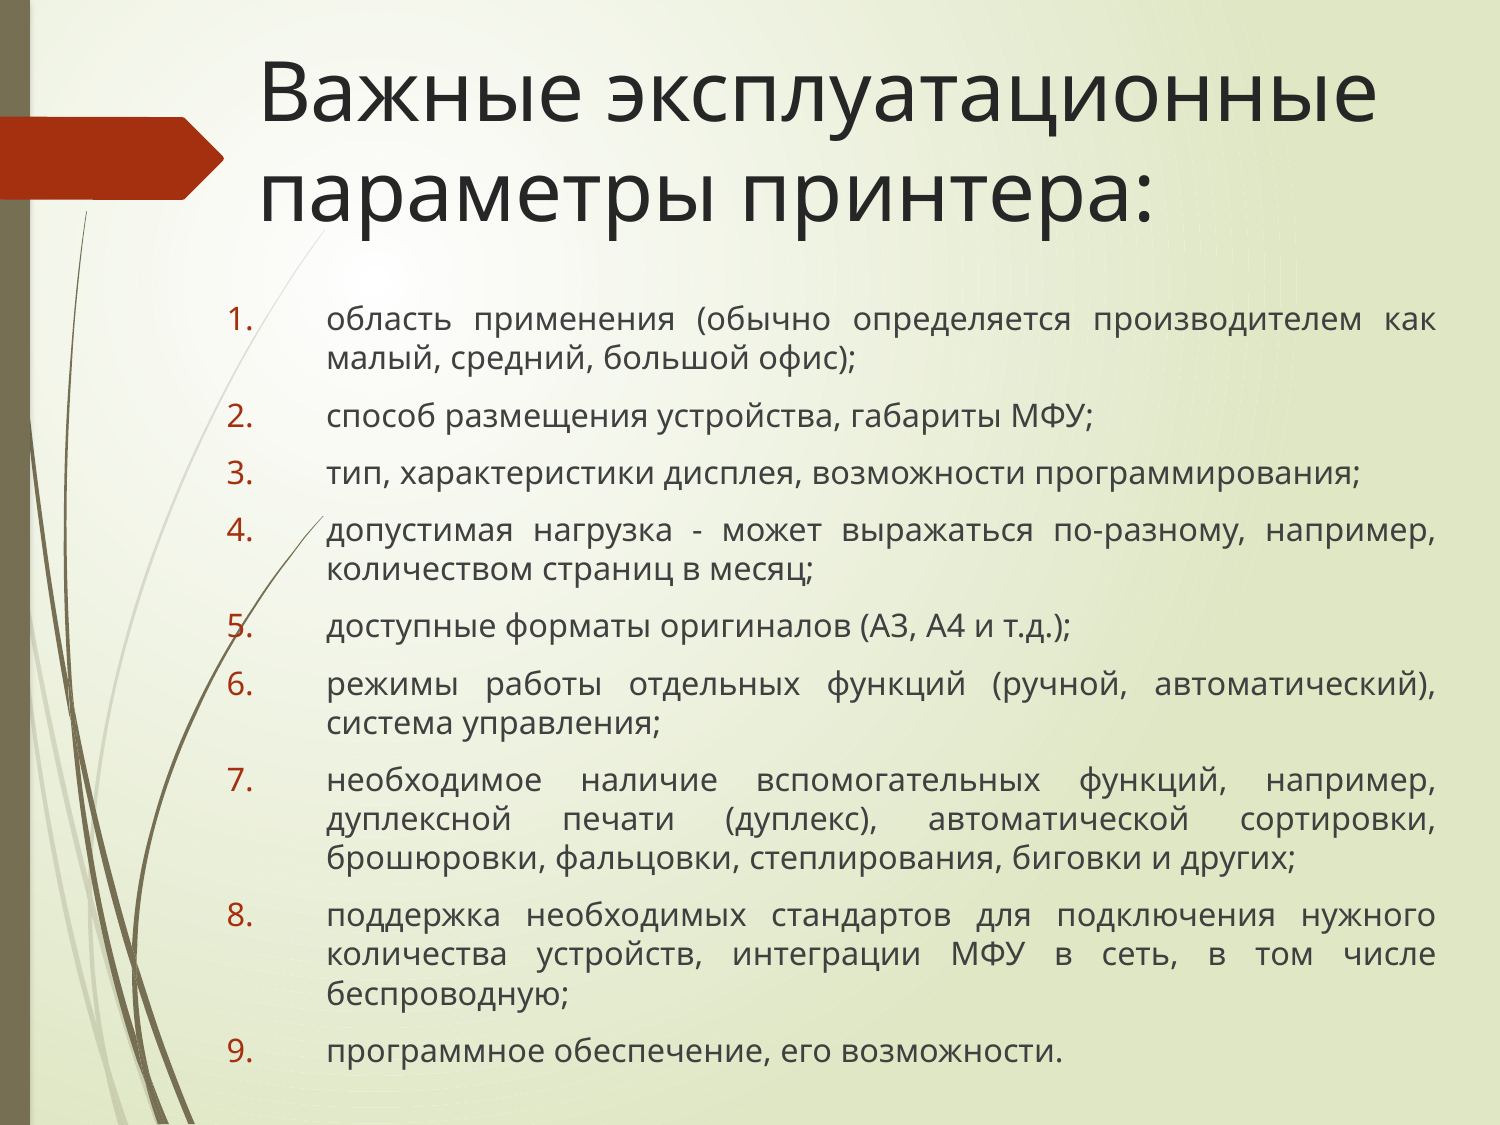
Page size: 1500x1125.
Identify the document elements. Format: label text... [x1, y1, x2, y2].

title Важные эксплуатационные параметры принтера: [242, 30, 1454, 242]
list область применения (обычно определяется производителем как малый, средний, большой офис); способ размещения устройства, габариты МФУ; тип, характеристики дисплея, возможности программирования; допустимая нагрузка - может выражаться по-разному, например, количеством страниц в месяц; доступные форматы оригиналов (A3, А4 и т.д.); режимы работы отдельных функций (ручной, автоматический), система управления; необходимое наличие вспомогательных функций, например, дуплексной печати (дуплекс), автоматической сортировки, брошюровки, фальцовки, степлирования, биговки и других; поддержка необходимых стандартов для подключения нужного количества устройств, интеграции МФУ в сеть, в том числе беспроводную; программное обеспечение, его возможности. [210, 290, 1454, 1079]
